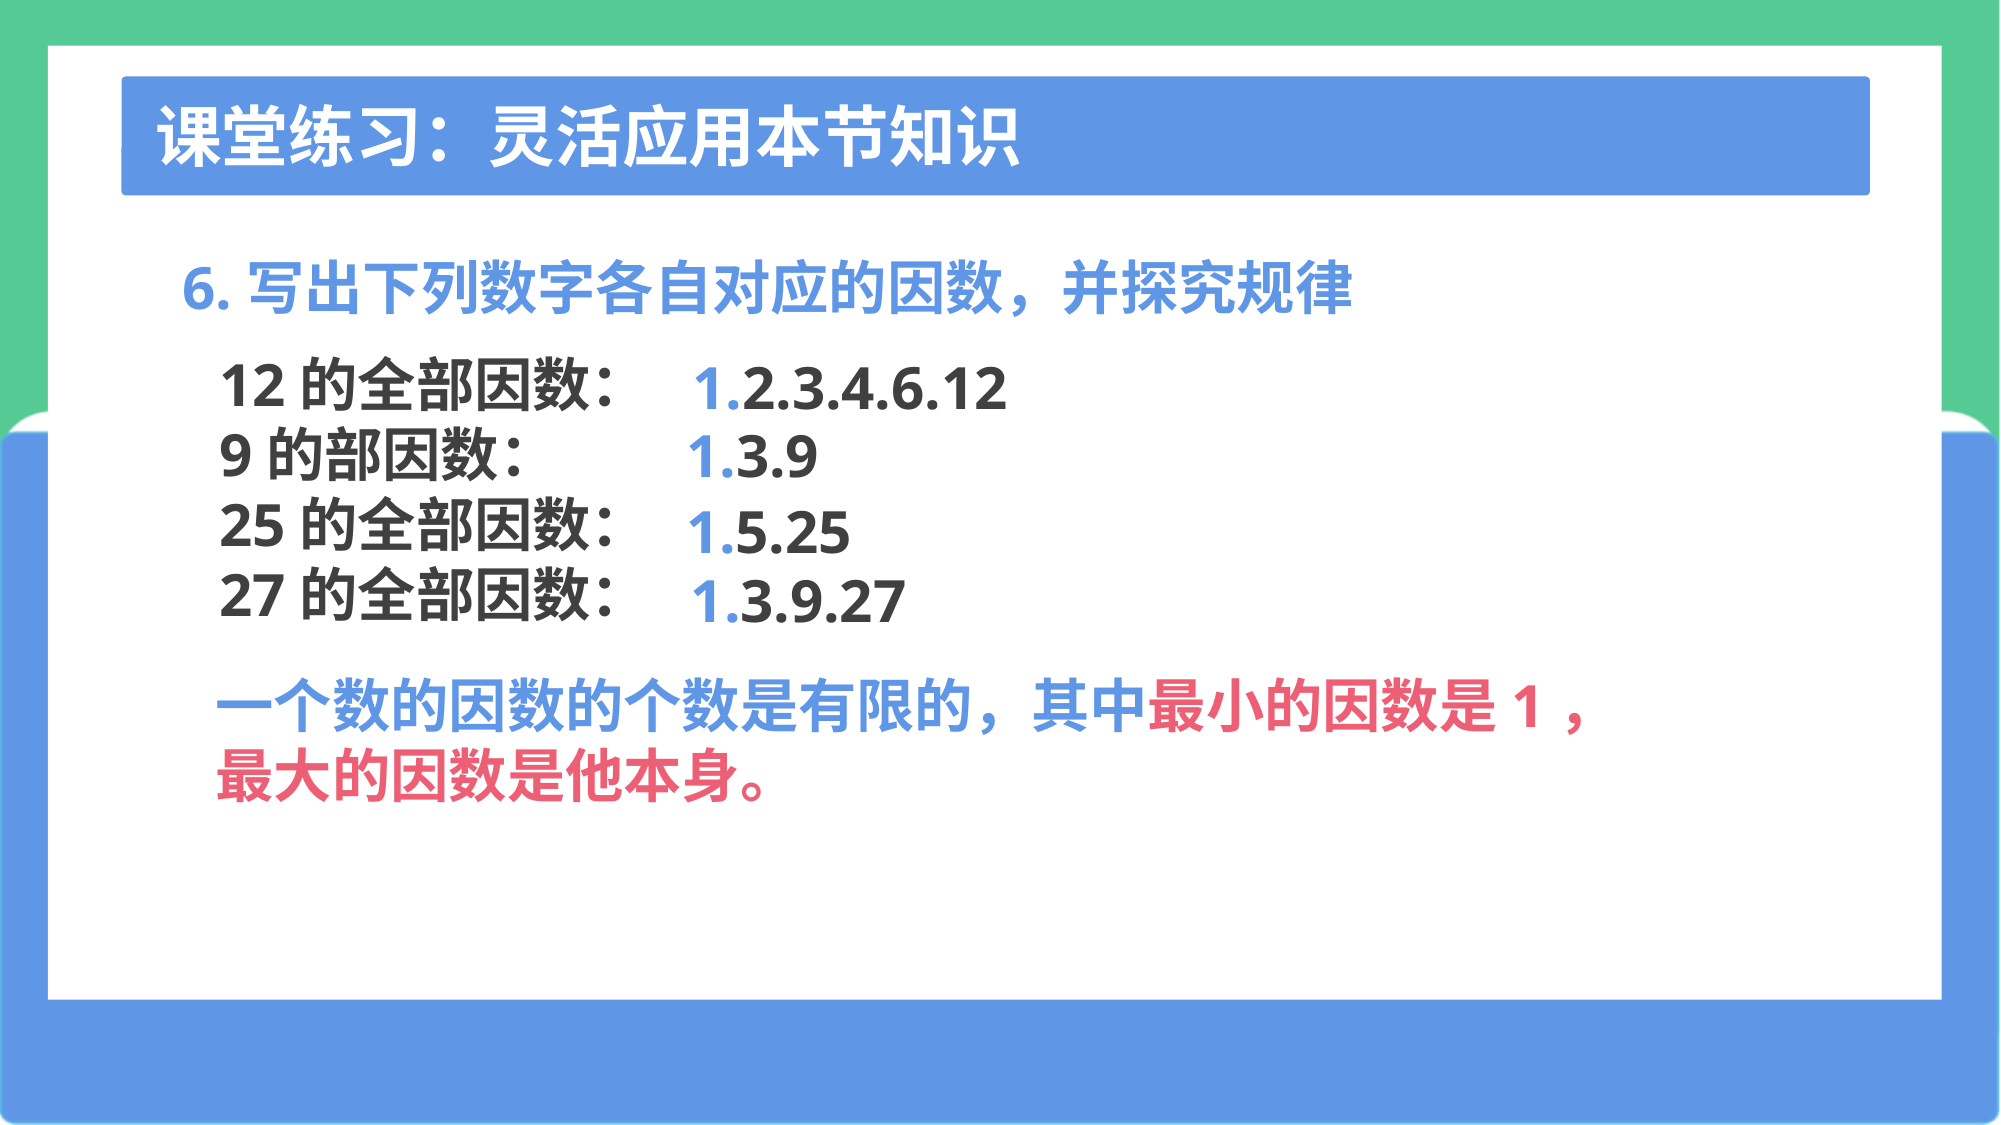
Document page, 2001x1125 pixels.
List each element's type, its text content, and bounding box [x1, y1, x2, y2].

text_box 12的全部因数： 9的部因数： 25的全部因数： 27的全部因数： [204, 340, 664, 636]
text_box 课堂练习：灵活应用本节知识 [140, 87, 1870, 182]
text_box 6.写出下列数字各自对应的因数，并探究规律 [167, 222, 1961, 399]
text_box 1.5.25 [671, 488, 868, 573]
text_box 一个数的因数的个数是有限的，其中最小的因数是1，最大的因数是他本身。 [201, 661, 1640, 817]
text_box 1.3.9.27 [676, 556, 922, 642]
text_box 1.2.3.4.6.12 [677, 343, 1023, 429]
text_box 1.3.9 [671, 411, 834, 488]
text_box [47, 45, 1943, 1001]
text_box [120, 75, 1872, 197]
picture [0, 0, 2001, 1125]
